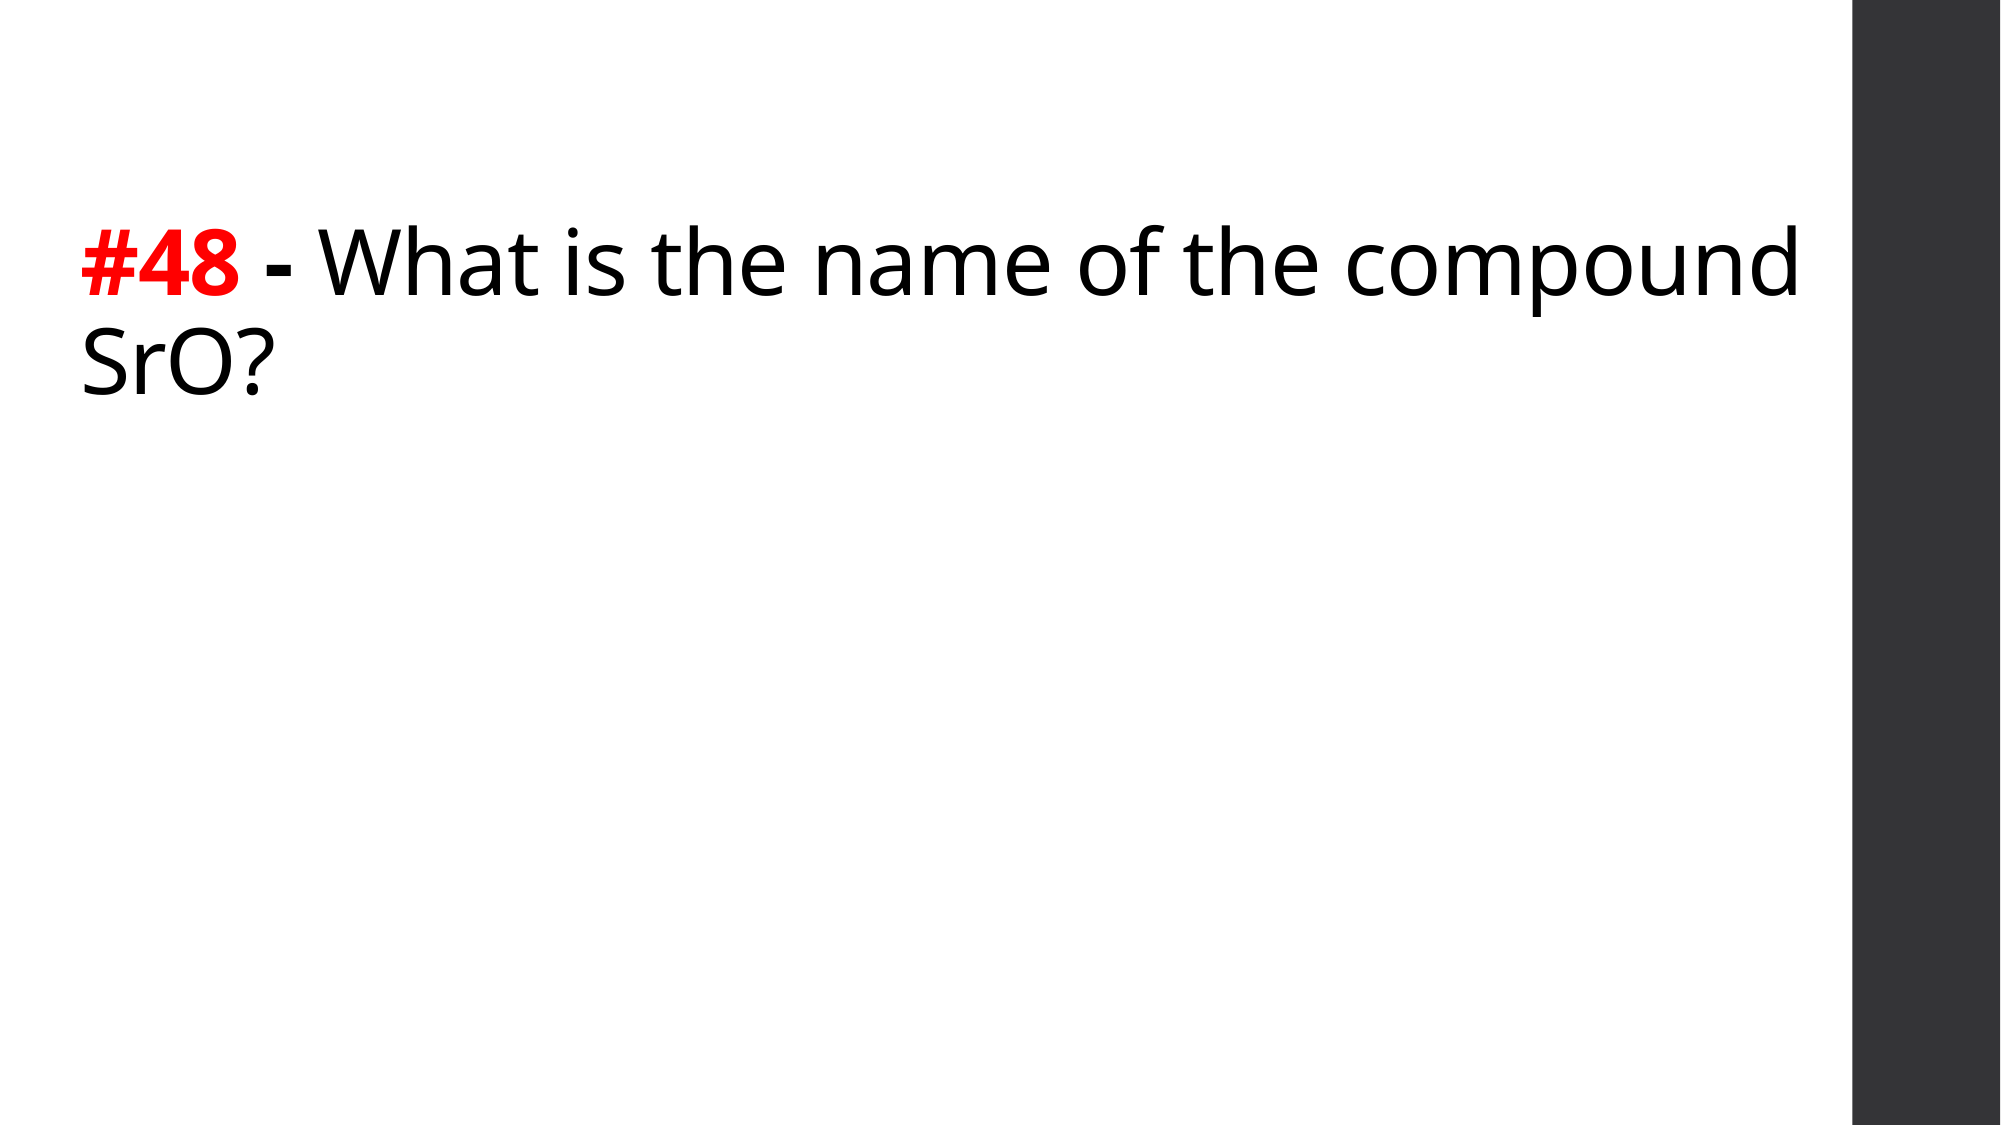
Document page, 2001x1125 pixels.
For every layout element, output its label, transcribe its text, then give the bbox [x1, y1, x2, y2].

title #48 - What is the name of the compound SrO? [65, 160, 1866, 422]
